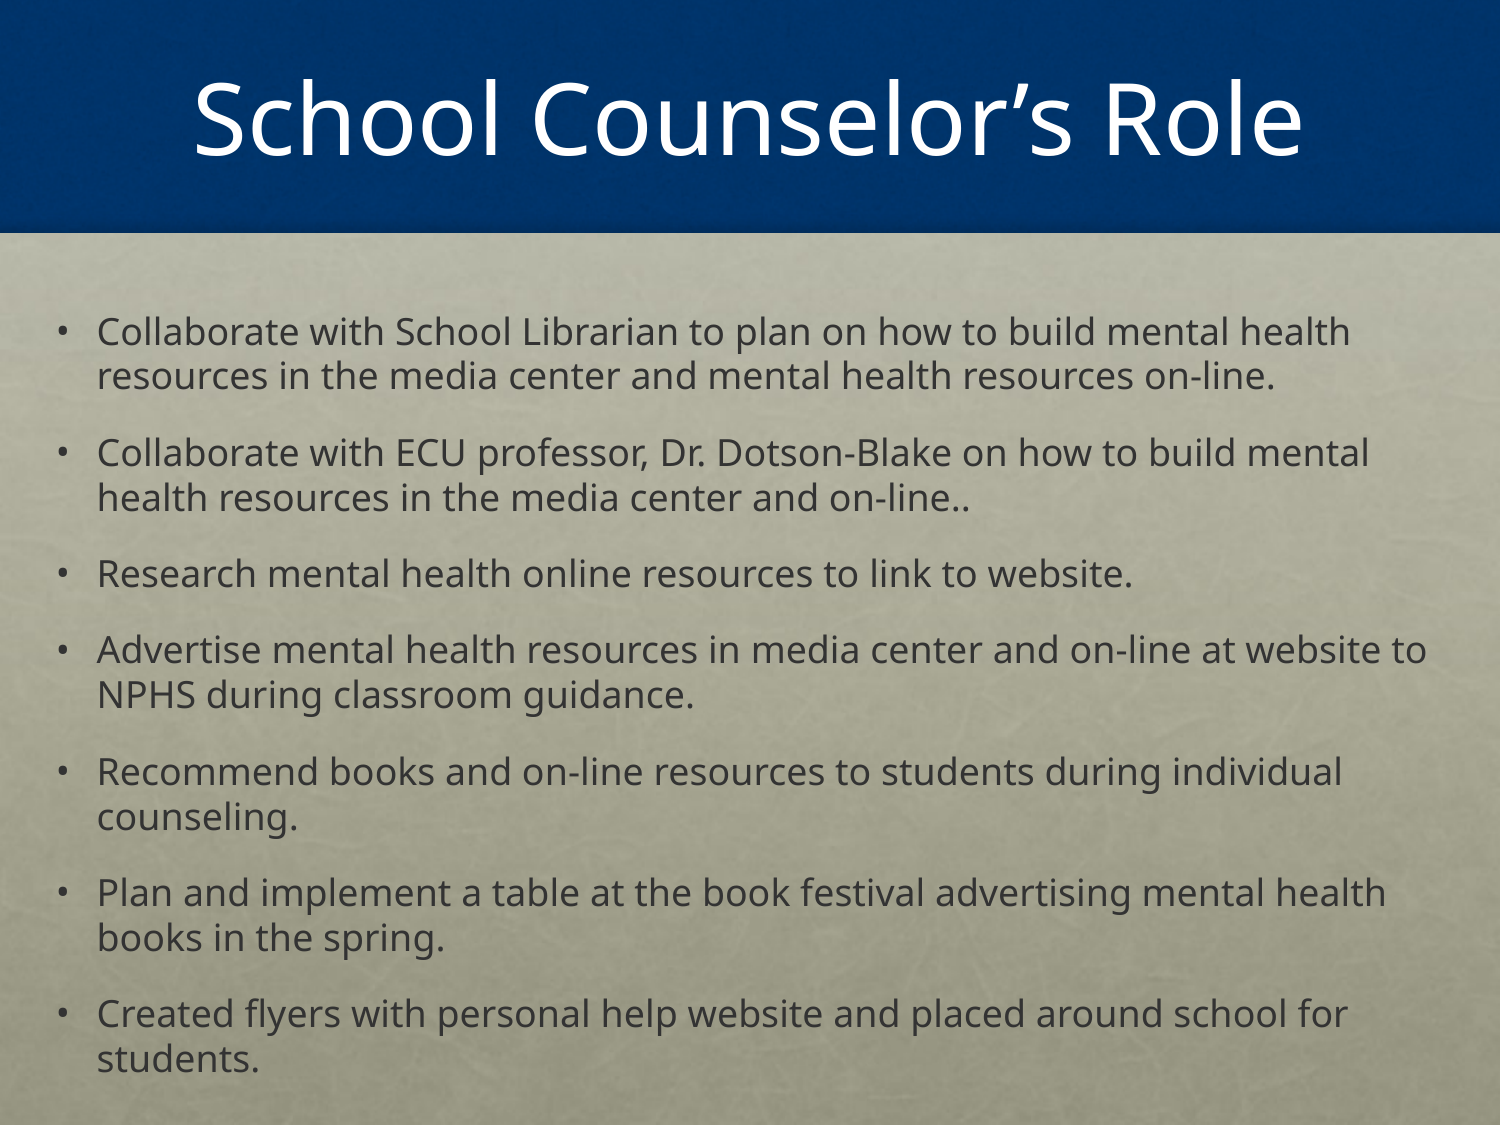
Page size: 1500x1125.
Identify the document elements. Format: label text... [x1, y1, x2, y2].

picture [0, 214, 1500, 1125]
title School Counselor’s Role [127, 10, 1372, 221]
list Collaborate with School Librarian to plan on how to build mental health resources in the media center and mental health resources on-line. Collaborate with ECU professor, Dr. Dotson-Blake on how to build mental health resources in the media center and on-line.. Research mental health online resources to link to website. Advertise mental health resources in media center and on-line at website to NPHS during classroom guidance. Recommend books and on-line resources to students during individual counseling. Plan and implement a table at the book festival advertising mental health books in the spring. Created flyers with personal help website and placed around school for students. [40, 299, 1468, 1092]
